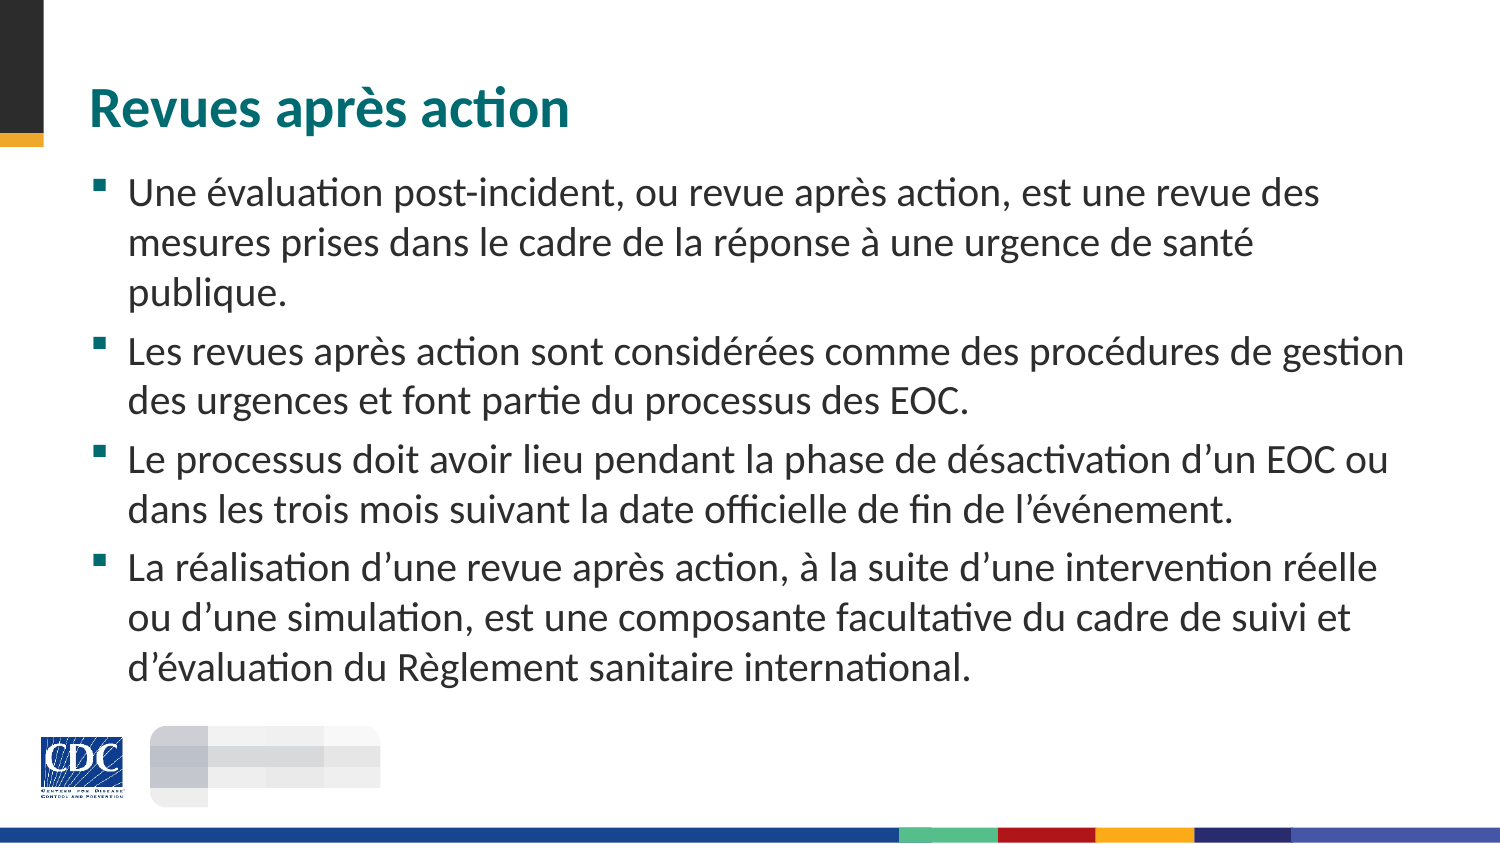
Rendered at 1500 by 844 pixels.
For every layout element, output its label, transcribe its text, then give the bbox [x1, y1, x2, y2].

title Revues après action [75, 33, 1425, 147]
picture [41, 737, 125, 798]
list Une évaluation post-incident, ou revue après action, est une revue des mesures prises dans le cadre de la réponse à une urgence de santé publique. Les revues après action sont considérées comme des procédures de gestion des urgences et font partie du processus des EOC. Le processus doit avoir lieu pendant la phase de désactivation d’un EOC ou dans les trois mois suivant la date officielle de fin de l’événement. La réalisation d’une revue après action, à la suite d’une intervention réelle ou d’une simulation, est une composante facultative du cadre de suivi et d’évaluation du Règlement sanitaire international. [75, 157, 1425, 706]
